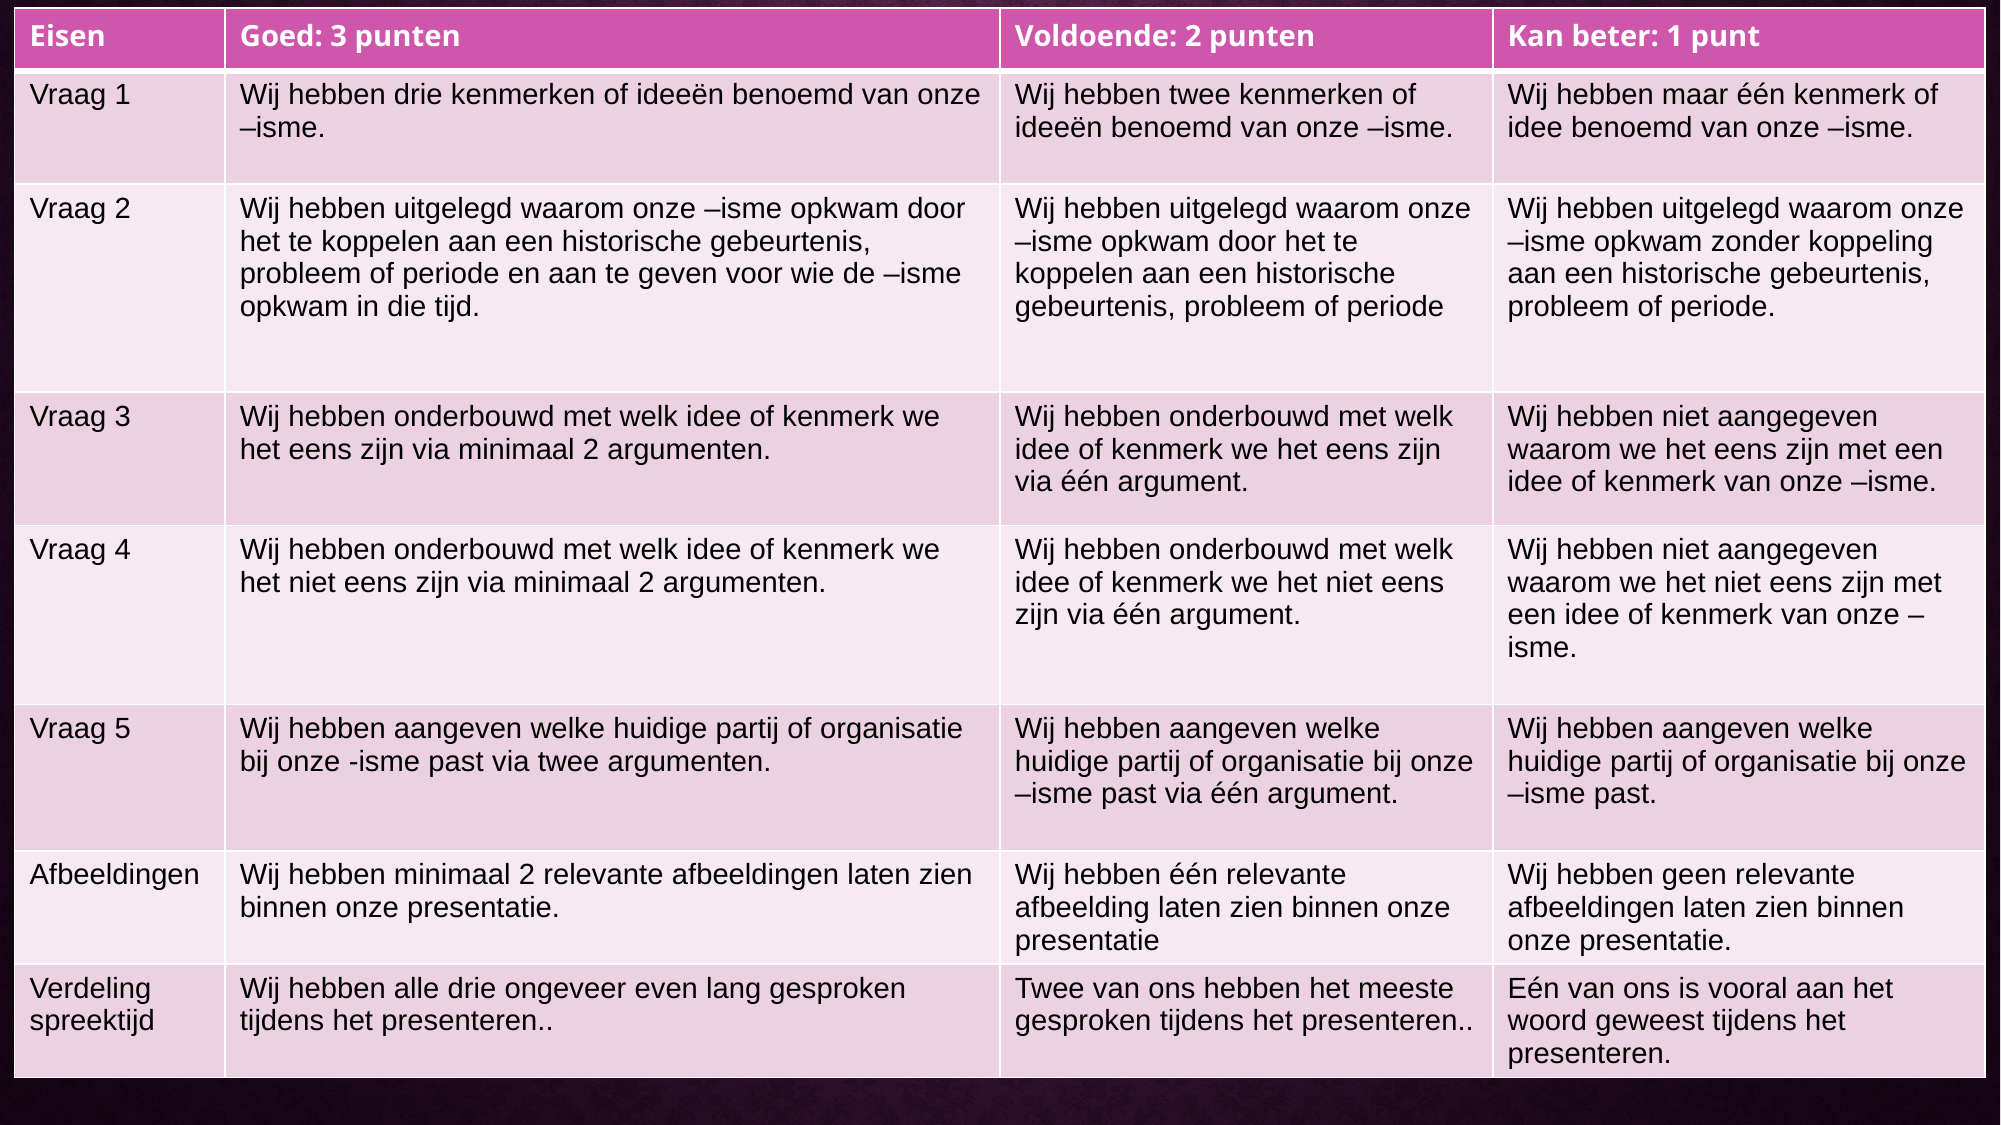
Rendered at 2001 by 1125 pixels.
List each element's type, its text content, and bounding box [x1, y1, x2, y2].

table_cell Wij hebben drie kenmerken of ideeën benoemd van onze –isme. [226, 74, 999, 183]
table_cell Wij hebben niet aangegeven waarom we het eens zijn met een idee of kenmerk van onze –isme. [1494, 393, 1984, 525]
table_cell Wij hebben onderbouwd met welk idee of kenmerk we het niet eens zijn via één argument. [1001, 526, 1492, 704]
table_cell Twee van ons hebben het meeste gesproken tijdens het presenteren.. [1001, 965, 1492, 1077]
table_cell Wij hebben onderbouwd met welk idee of kenmerk we het eens zijn via minimaal 2 argumenten. [226, 393, 999, 525]
table_cell Eén van ons is vooral aan het woord geweest tijdens het presenteren. [1494, 965, 1984, 1077]
table_cell Verdeling spreektijd [15, 965, 224, 1077]
table_cell Wij hebben twee kenmerken of ideeën benoemd van onze –isme. [1001, 74, 1492, 183]
table_cell Wij hebben één relevante afbeelding laten zien binnen onze presentatie [1001, 852, 1492, 963]
table_header Eisen [15, 9, 224, 68]
table_header Goed: 3 punten [226, 9, 999, 68]
table_header Kan beter: 1 punt [1494, 9, 1984, 68]
table_cell Wij hebben aangeven welke huidige partij of organisatie bij onze –isme past. [1494, 705, 1984, 850]
table_cell Vraag 4 [15, 526, 224, 704]
table_cell Vraag 2 [15, 185, 224, 391]
table_cell Afbeeldingen [15, 852, 224, 963]
table_cell Wij hebben maar één kenmerk of idee benoemd van onze –isme. [1494, 74, 1984, 183]
table_cell Wij hebben onderbouwd met welk idee of kenmerk we het eens zijn via één argument. [1001, 393, 1492, 525]
table_cell Wij hebben uitgelegd waarom onze –isme opkwam door het te koppelen aan een historische gebeurtenis, probleem of periode en aan te geven voor wie de –isme opkwam in die tijd. [226, 185, 999, 391]
table_cell Wij hebben onderbouwd met welk idee of kenmerk we het niet eens zijn via minimaal 2 argumenten. [226, 526, 999, 704]
table_header Voldoende: 2 punten [1001, 9, 1492, 68]
table_cell Wij hebben aangeven welke huidige partij of organisatie bij onze -isme past via twee argumenten. [226, 705, 999, 850]
table_cell Vraag 3 [15, 393, 224, 525]
table_cell Vraag 1 [15, 74, 224, 183]
table_cell Wij hebben niet aangegeven waarom we het niet eens zijn met een idee of kenmerk van onze –isme. [1494, 526, 1984, 704]
table_cell Wij hebben uitgelegd waarom onze –isme opkwam zonder koppeling aan een historische gebeurtenis, probleem of periode. [1494, 185, 1984, 391]
table_cell Wij hebben geen relevante afbeeldingen laten zien binnen onze presentatie. [1494, 852, 1984, 963]
table_cell Vraag 5 [15, 705, 224, 850]
table_cell Wij hebben uitgelegd waarom onze –isme opkwam door het te koppelen aan een historische gebeurtenis, probleem of periode [1001, 185, 1492, 391]
table_cell Wij hebben aangeven welke huidige partij of organisatie bij onze –isme past via één argument. [1001, 705, 1492, 850]
table_cell Wij hebben alle drie ongeveer even lang gesproken tijdens het presenteren.. [226, 965, 999, 1077]
table_cell Wij hebben minimaal 2 relevante afbeeldingen laten zien binnen onze presentatie. [226, 852, 999, 963]
